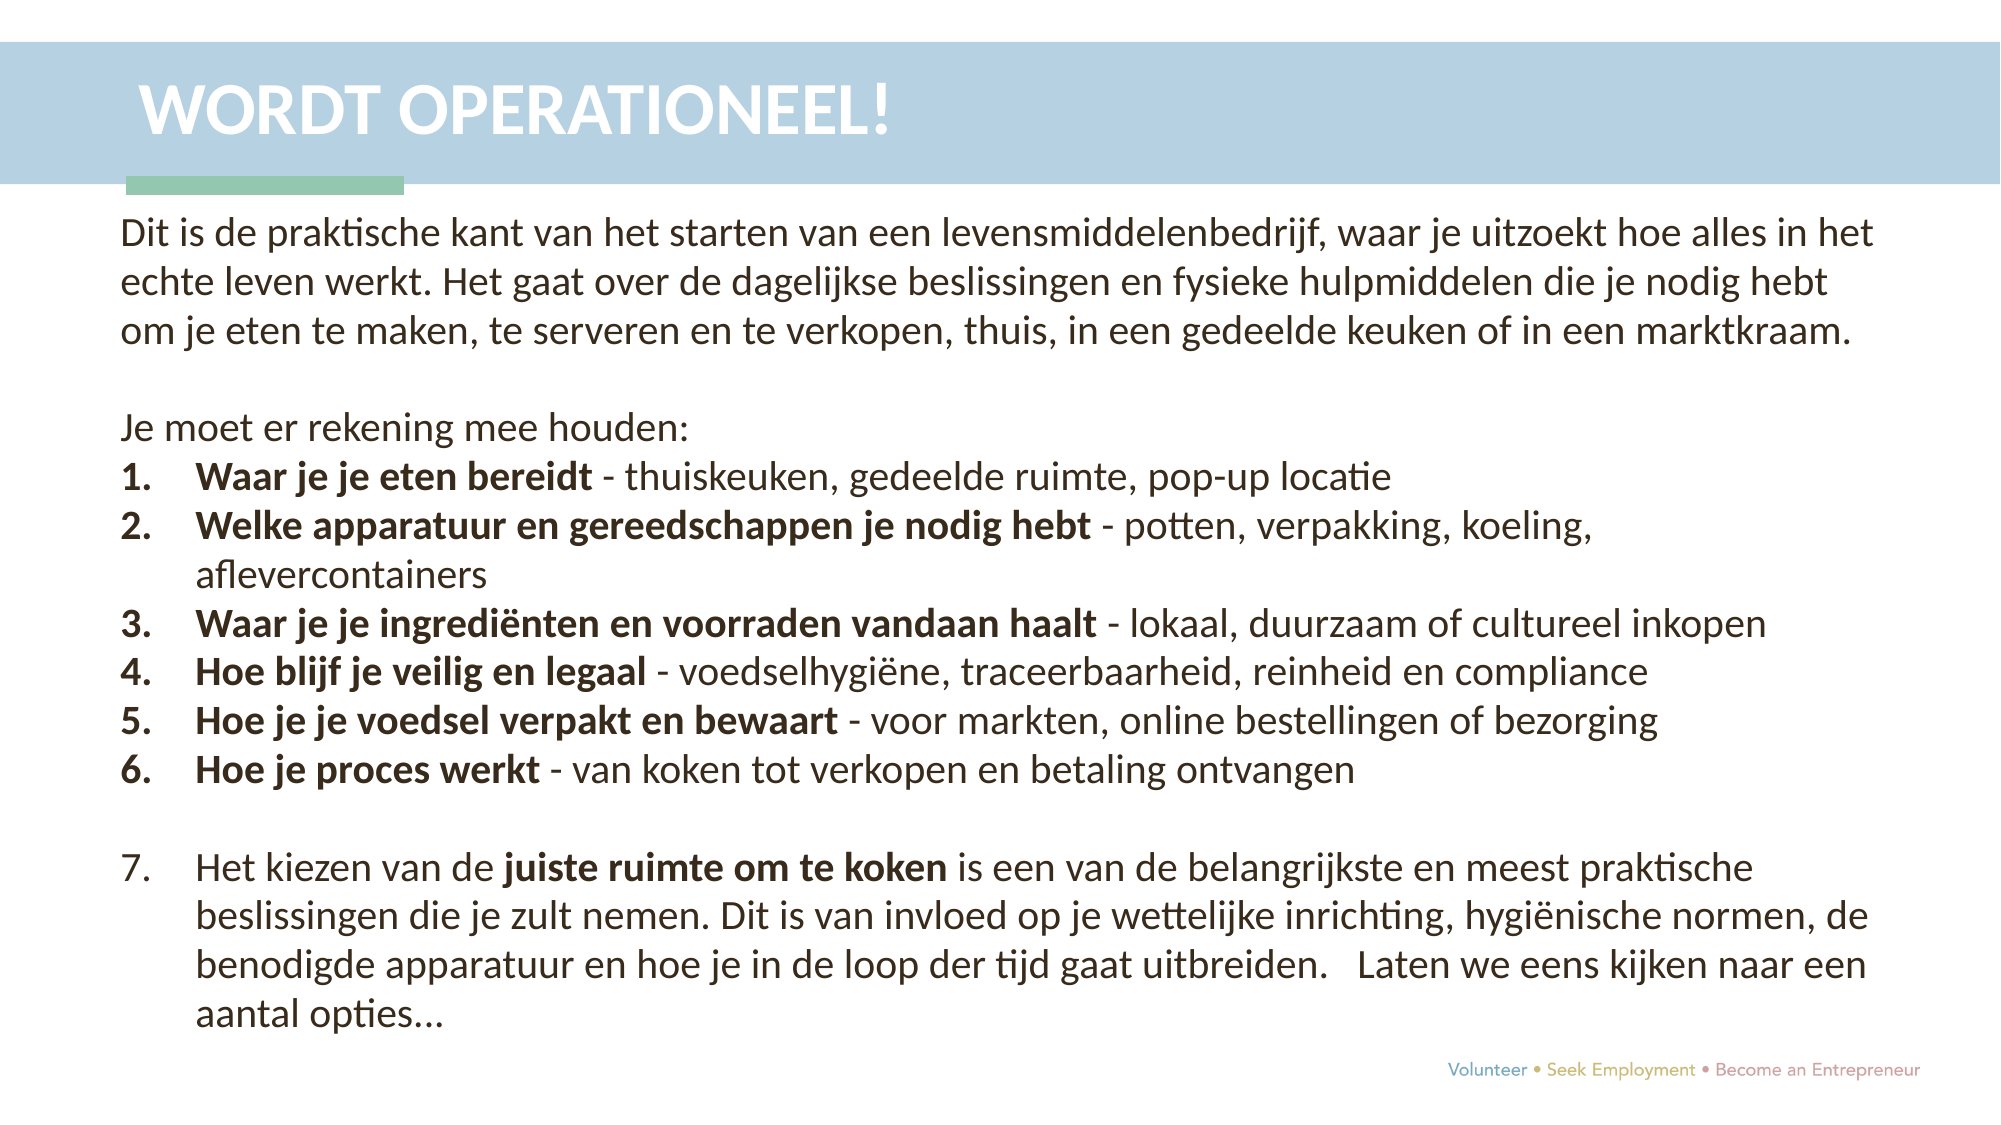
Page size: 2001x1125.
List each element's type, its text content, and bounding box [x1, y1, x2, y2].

list WORDT OPERATIONEEL! [123, 51, 1913, 170]
list Dit is de praktische kant van het starten van een levensmiddelenbedrijf, waar je uitzoekt hoe alles in het echte leven werkt. Het gaat over de dagelijkse beslissingen en fysieke hulpmiddelen die je nodig hebt om je eten te maken, te serveren en te verkopen, thuis, in een gedeelde keuken of in een marktkraam. Je moet er rekening mee houden: Waar je je eten bereidt - thuiskeuken, gedeelde ruimte, pop-up locatie Welke apparatuur en gereedschappen je nodig hebt - potten, verpakking, koeling, aflevercontainers Waar je je ingrediënten en voorraden vandaan haalt - lokaal, duurzaam of cultureel inkopen Hoe blijf je veilig en legaal - voedselhygiëne, traceerbaarheid, reinheid en compliance Hoe je je voedsel verpakt en bewaart - voor markten, online bestellingen of bezorging Hoe je proces werkt - van koken tot verkopen en betaling ontvangen Het kiezen van de juiste ruimte om te koken is een van de belangrijkste en meest praktische beslissingen die je zult nemen. Dit is van invloed op je wettelijke inrichting, hygiënische normen, de benodigde apparatuur en hoe je in de loop der tijd gaat uitbreiden. Laten we eens kijken naar een aantal opties... [105, 198, 1895, 966]
picture [1418, 1046, 1971, 1103]
